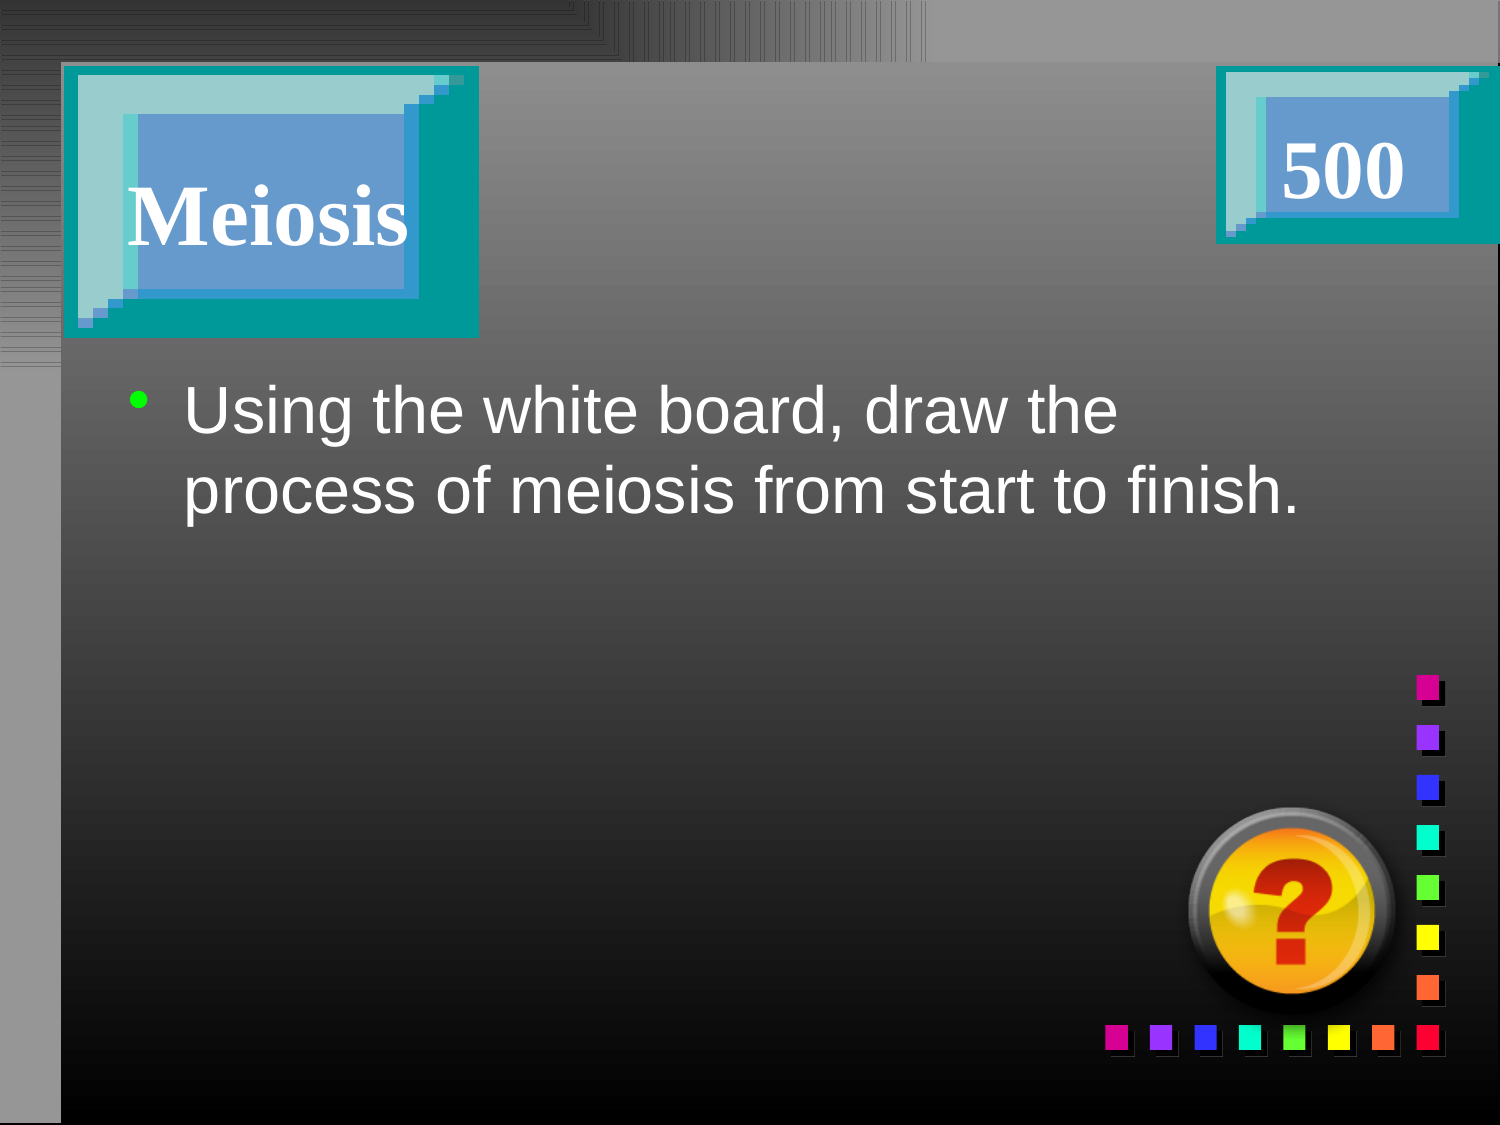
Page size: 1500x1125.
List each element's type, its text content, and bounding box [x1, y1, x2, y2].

picture [1174, 798, 1416, 1039]
list Using the white board, draw the process of meiosis from start to finish. [112, 359, 1388, 799]
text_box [1216, 66, 1500, 244]
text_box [64, 66, 479, 339]
